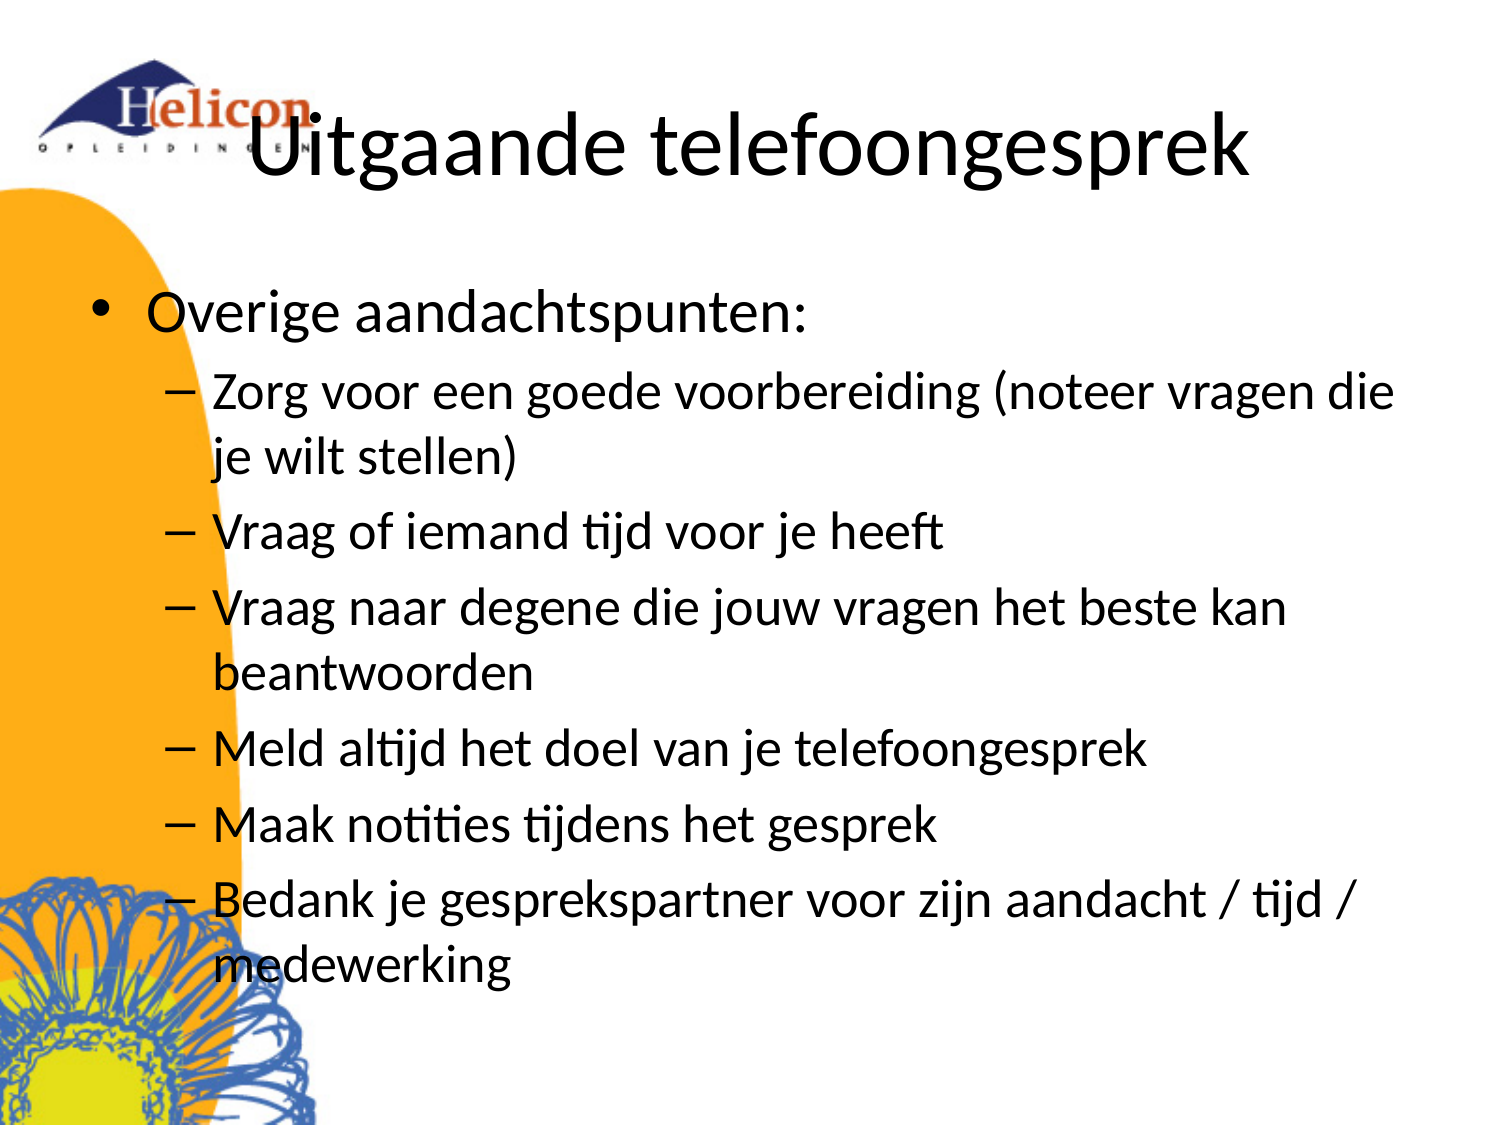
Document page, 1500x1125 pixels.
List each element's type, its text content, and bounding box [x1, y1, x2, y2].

title Uitgaande telefoongesprek [75, 45, 1425, 233]
picture [0, 0, 1500, 1125]
list Overige aandachtspunten: Zorg voor een goede voorbereiding (noteer vragen die je wilt stellen) Vraag of iemand tijd voor je heeft Vraag naar degene die jouw vragen het beste kan beantwoorden Meld altijd het doel van je telefoongesprek Maak notities tijdens het gesprek Bedank je gesprekspartner voor zijn aandacht / tijd / medewerking [75, 262, 1425, 1005]
